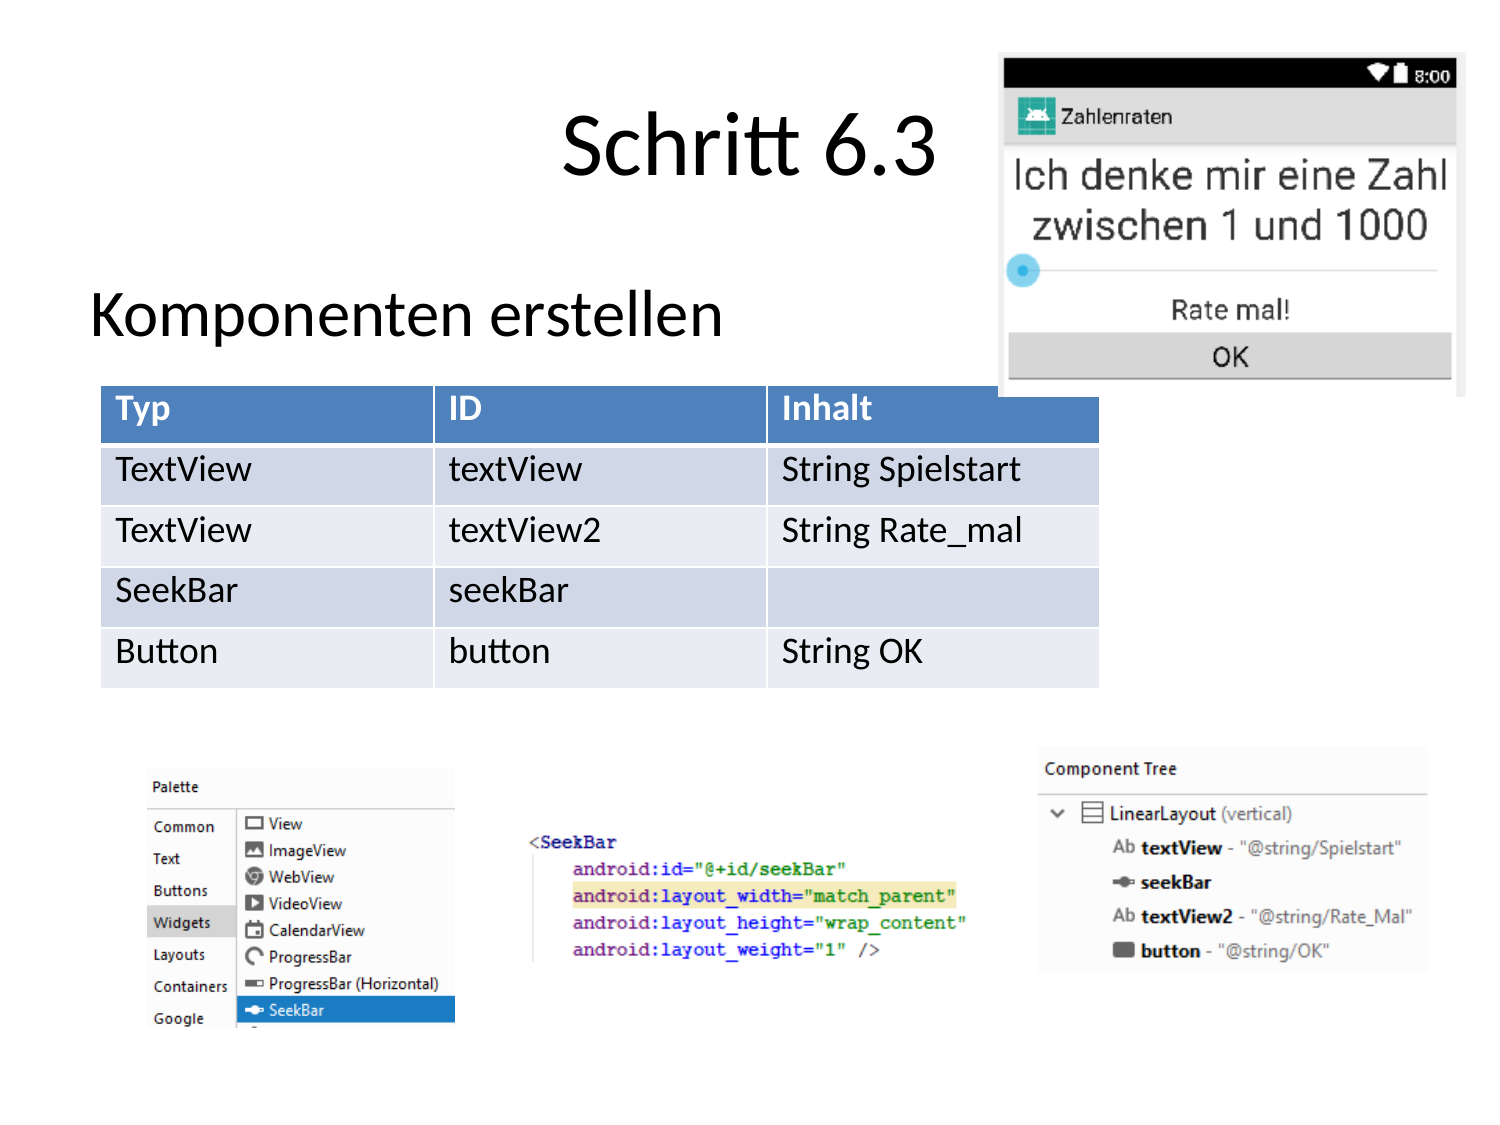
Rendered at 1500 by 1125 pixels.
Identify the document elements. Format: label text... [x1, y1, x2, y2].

table_cell String Spielstart [768, 448, 1099, 505]
table_cell button [435, 629, 766, 688]
picture [523, 828, 988, 967]
table_cell textView2 [435, 507, 766, 566]
table_cell TextView [101, 448, 433, 505]
table_cell String OK [768, 629, 1099, 688]
table_cell seekBar [435, 568, 766, 627]
table_cell [768, 568, 1099, 627]
table_cell String Rate_mal [768, 507, 1099, 566]
table_cell textView [435, 448, 766, 505]
picture [998, 52, 1467, 397]
table_header Typ [101, 386, 433, 443]
title Schritt 6.3 [75, 45, 1425, 233]
list Komponenten erstellen [75, 262, 1425, 1005]
picture [147, 767, 455, 1028]
picture [1037, 746, 1428, 972]
table_header Inhalt [768, 386, 1099, 443]
table_cell SeekBar [101, 568, 433, 627]
table_header ID [435, 386, 766, 443]
table_cell Button [101, 629, 433, 688]
table_cell TextView [101, 507, 433, 566]
